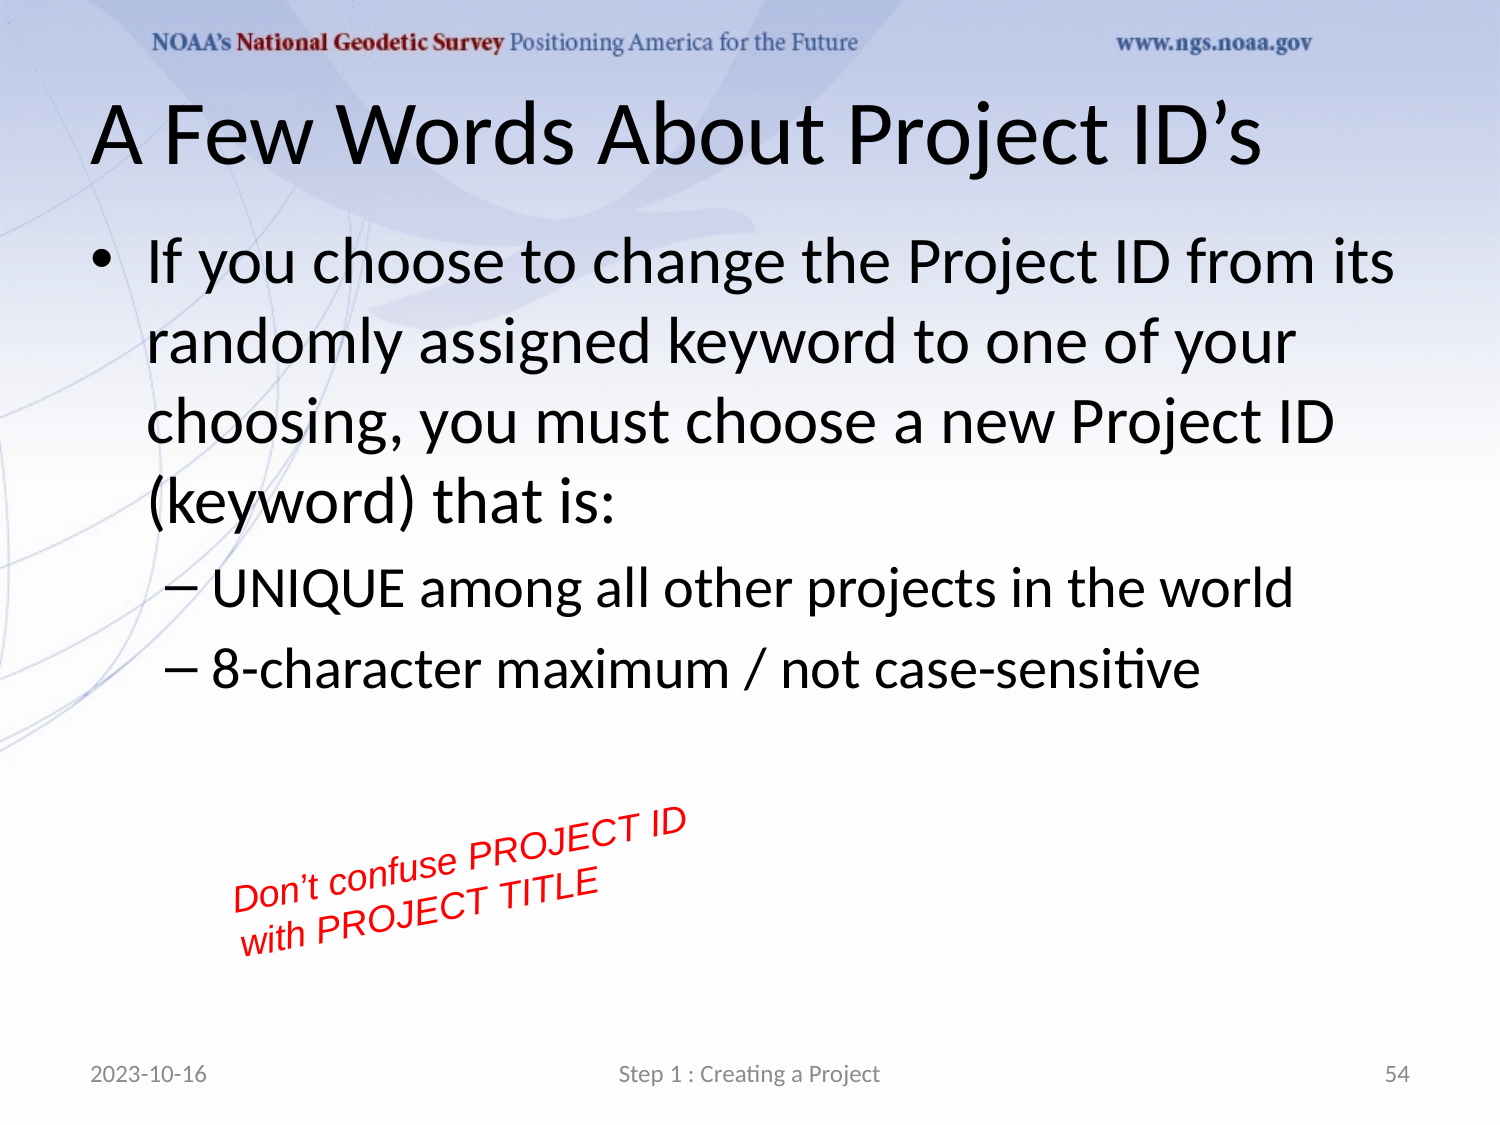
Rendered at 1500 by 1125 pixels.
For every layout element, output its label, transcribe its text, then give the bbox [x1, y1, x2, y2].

text_box Don’t confuse PROJECT ID with PROJECT TITLE [211, 778, 739, 976]
list If you choose to change the Project ID from its randomly assigned keyword to one of your choosing, you must choose a new Project ID (keyword) that is: UNIQUE among all other projects in the world 8-character maximum / not case-sensitive [74, 209, 1426, 1021]
title A Few Words About Project ID’s [74, 74, 1426, 181]
footer Step 1 : Creating a Project [512, 1042, 988, 1103]
picture [0, 0, 1500, 1125]
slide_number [75, 1042, 425, 1103]
slide_number 54 [1074, 1042, 1425, 1103]
